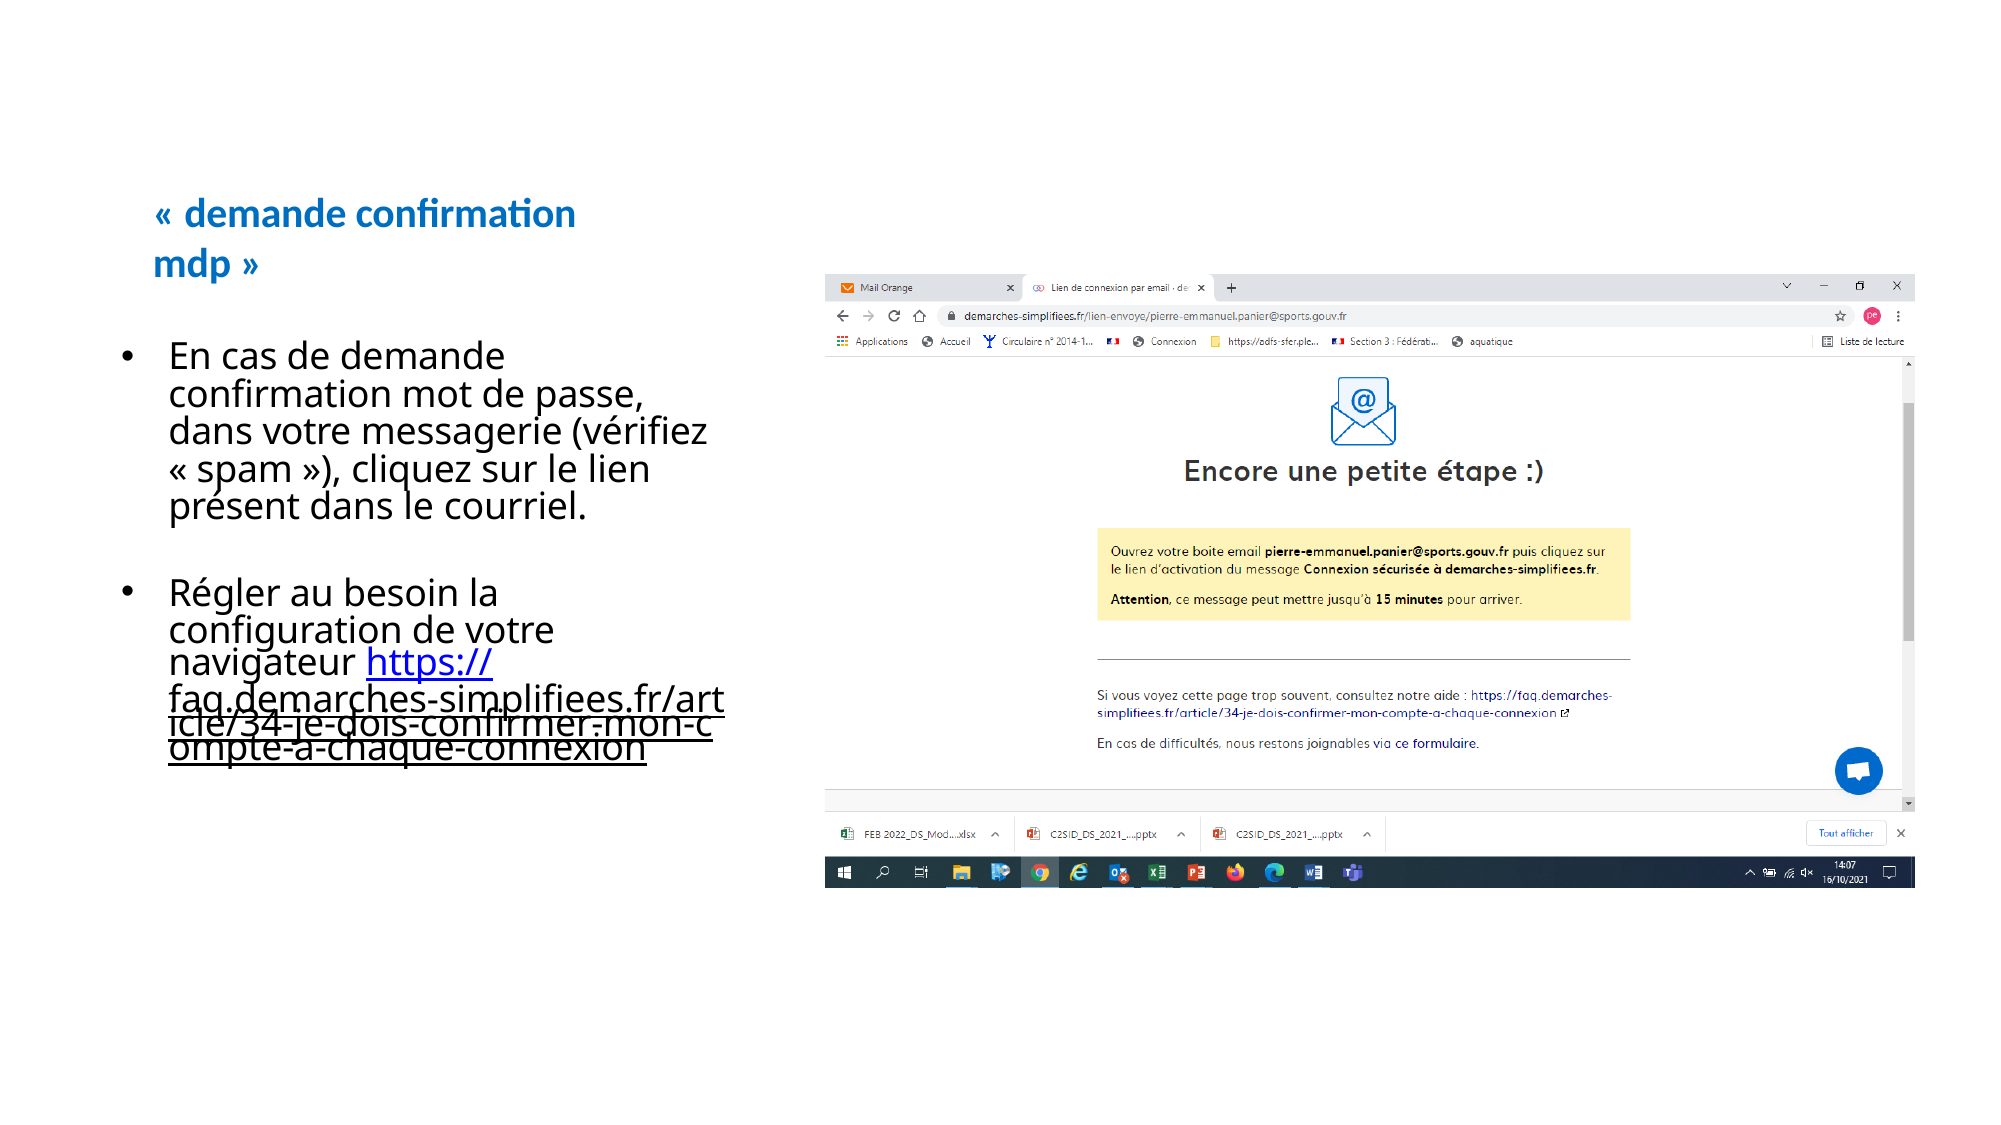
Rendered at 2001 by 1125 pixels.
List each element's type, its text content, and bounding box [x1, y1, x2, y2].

picture [824, 274, 1915, 888]
text_box En cas de demande confirmation mot de passe, dans votre messagerie (vérifiez « spam »), cliquez sur le lien présent dans le courriel. Régler au besoin la configuration de votre navigateur https://faq.demarches-simplifiees.fr/article/34-je-dois-confirmer-mon-compte-a-chaque-connexion [119, 334, 727, 764]
title « demande confirmation mdp » [150, 184, 695, 334]
